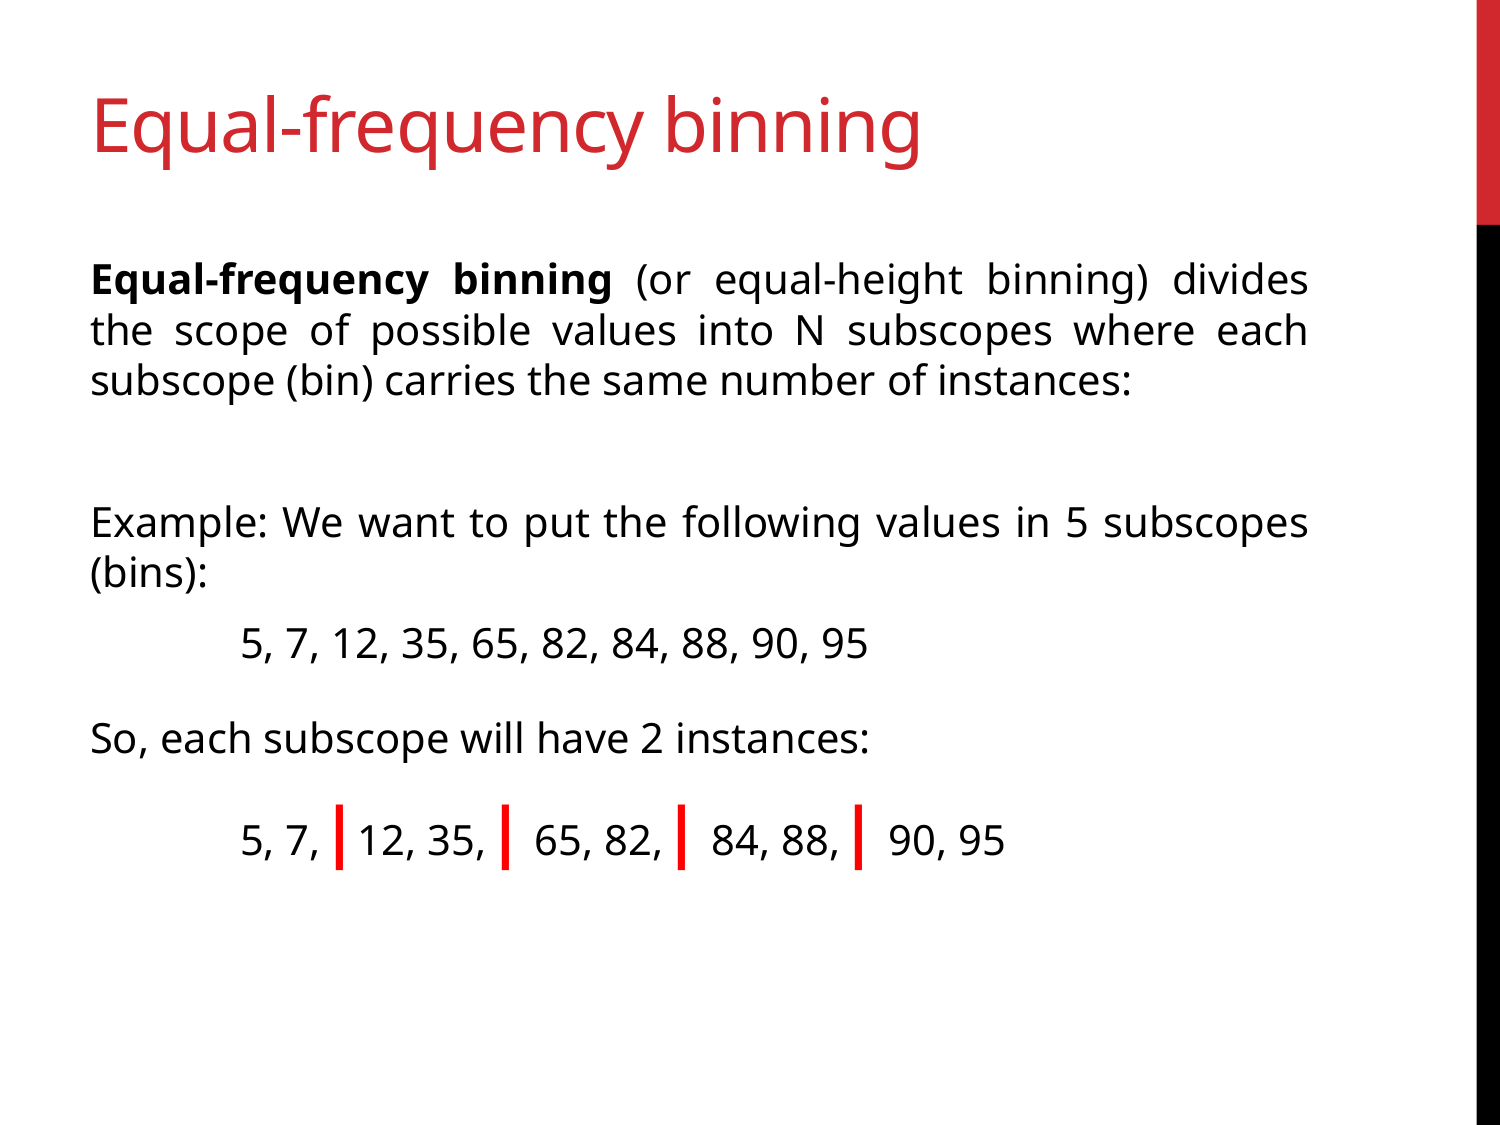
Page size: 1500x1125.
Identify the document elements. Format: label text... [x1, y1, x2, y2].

title Equal-frequency binning [75, 25, 1325, 175]
list Equal-frequency binning (or equal-height binning) divides the scope of possible values into N subscopes where each subscope (bin) carries the same number of instances: Example: We want to put the following values in 5 subscopes (bins): 5, 7, 12, 35, 65, 82, 84, 88, 90, 95 So, each subscope will have 2 instances: 5, 7,|12, 35,| 65, 82,| 84, 88,| 90, 95 [75, 245, 1325, 1005]
